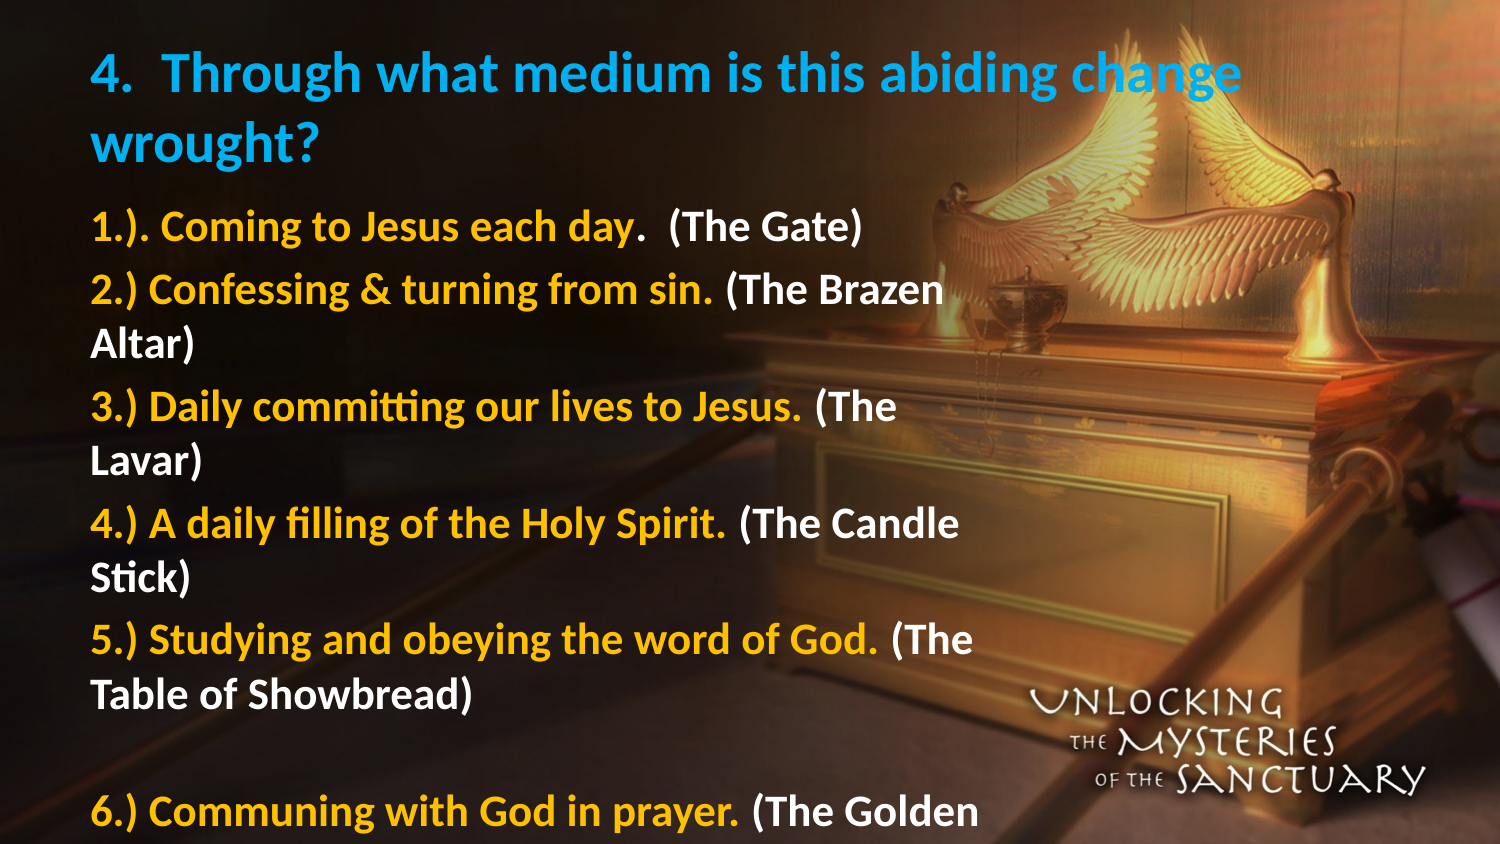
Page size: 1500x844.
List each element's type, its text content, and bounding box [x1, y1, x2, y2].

list 1.). Coming to Jesus each day. (The Gate) 2.) Confessing & turning from sin. (The Brazen Altar) 3.) Daily committing our lives to Jesus. (The Lavar) 4.) A daily filling of the Holy Spirit. (The Candle Stick) 5.) Studying and obeying the word of God. (The Table of Showbread) 6.) Communing with God in prayer. (The Golden Altar) [75, 188, 1026, 844]
title 4. Through what medium is this abiding change wrought? [75, 33, 1425, 175]
picture [0, 0, 1500, 844]
